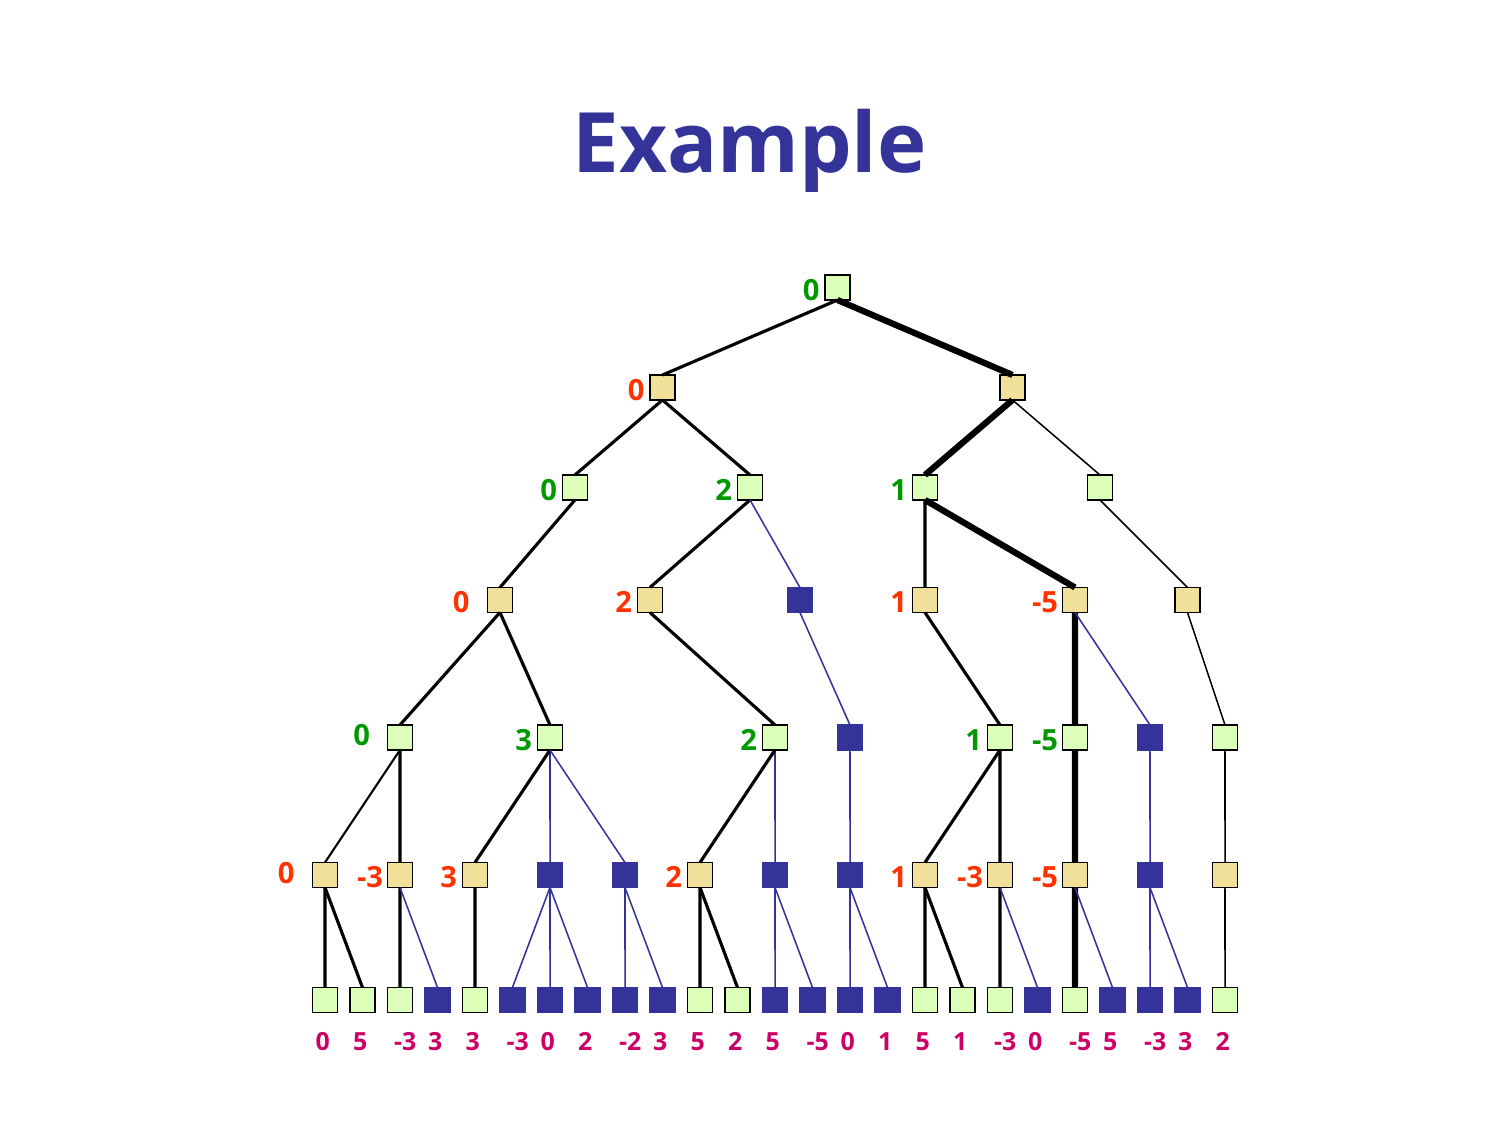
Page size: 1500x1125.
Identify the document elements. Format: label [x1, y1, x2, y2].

title [74, 44, 1426, 233]
text_box [438, 576, 485, 626]
text_box [263, 847, 310, 897]
text_box [312, 263, 1238, 1013]
text_box [300, 1017, 1245, 1063]
text_box [328, 700, 386, 761]
